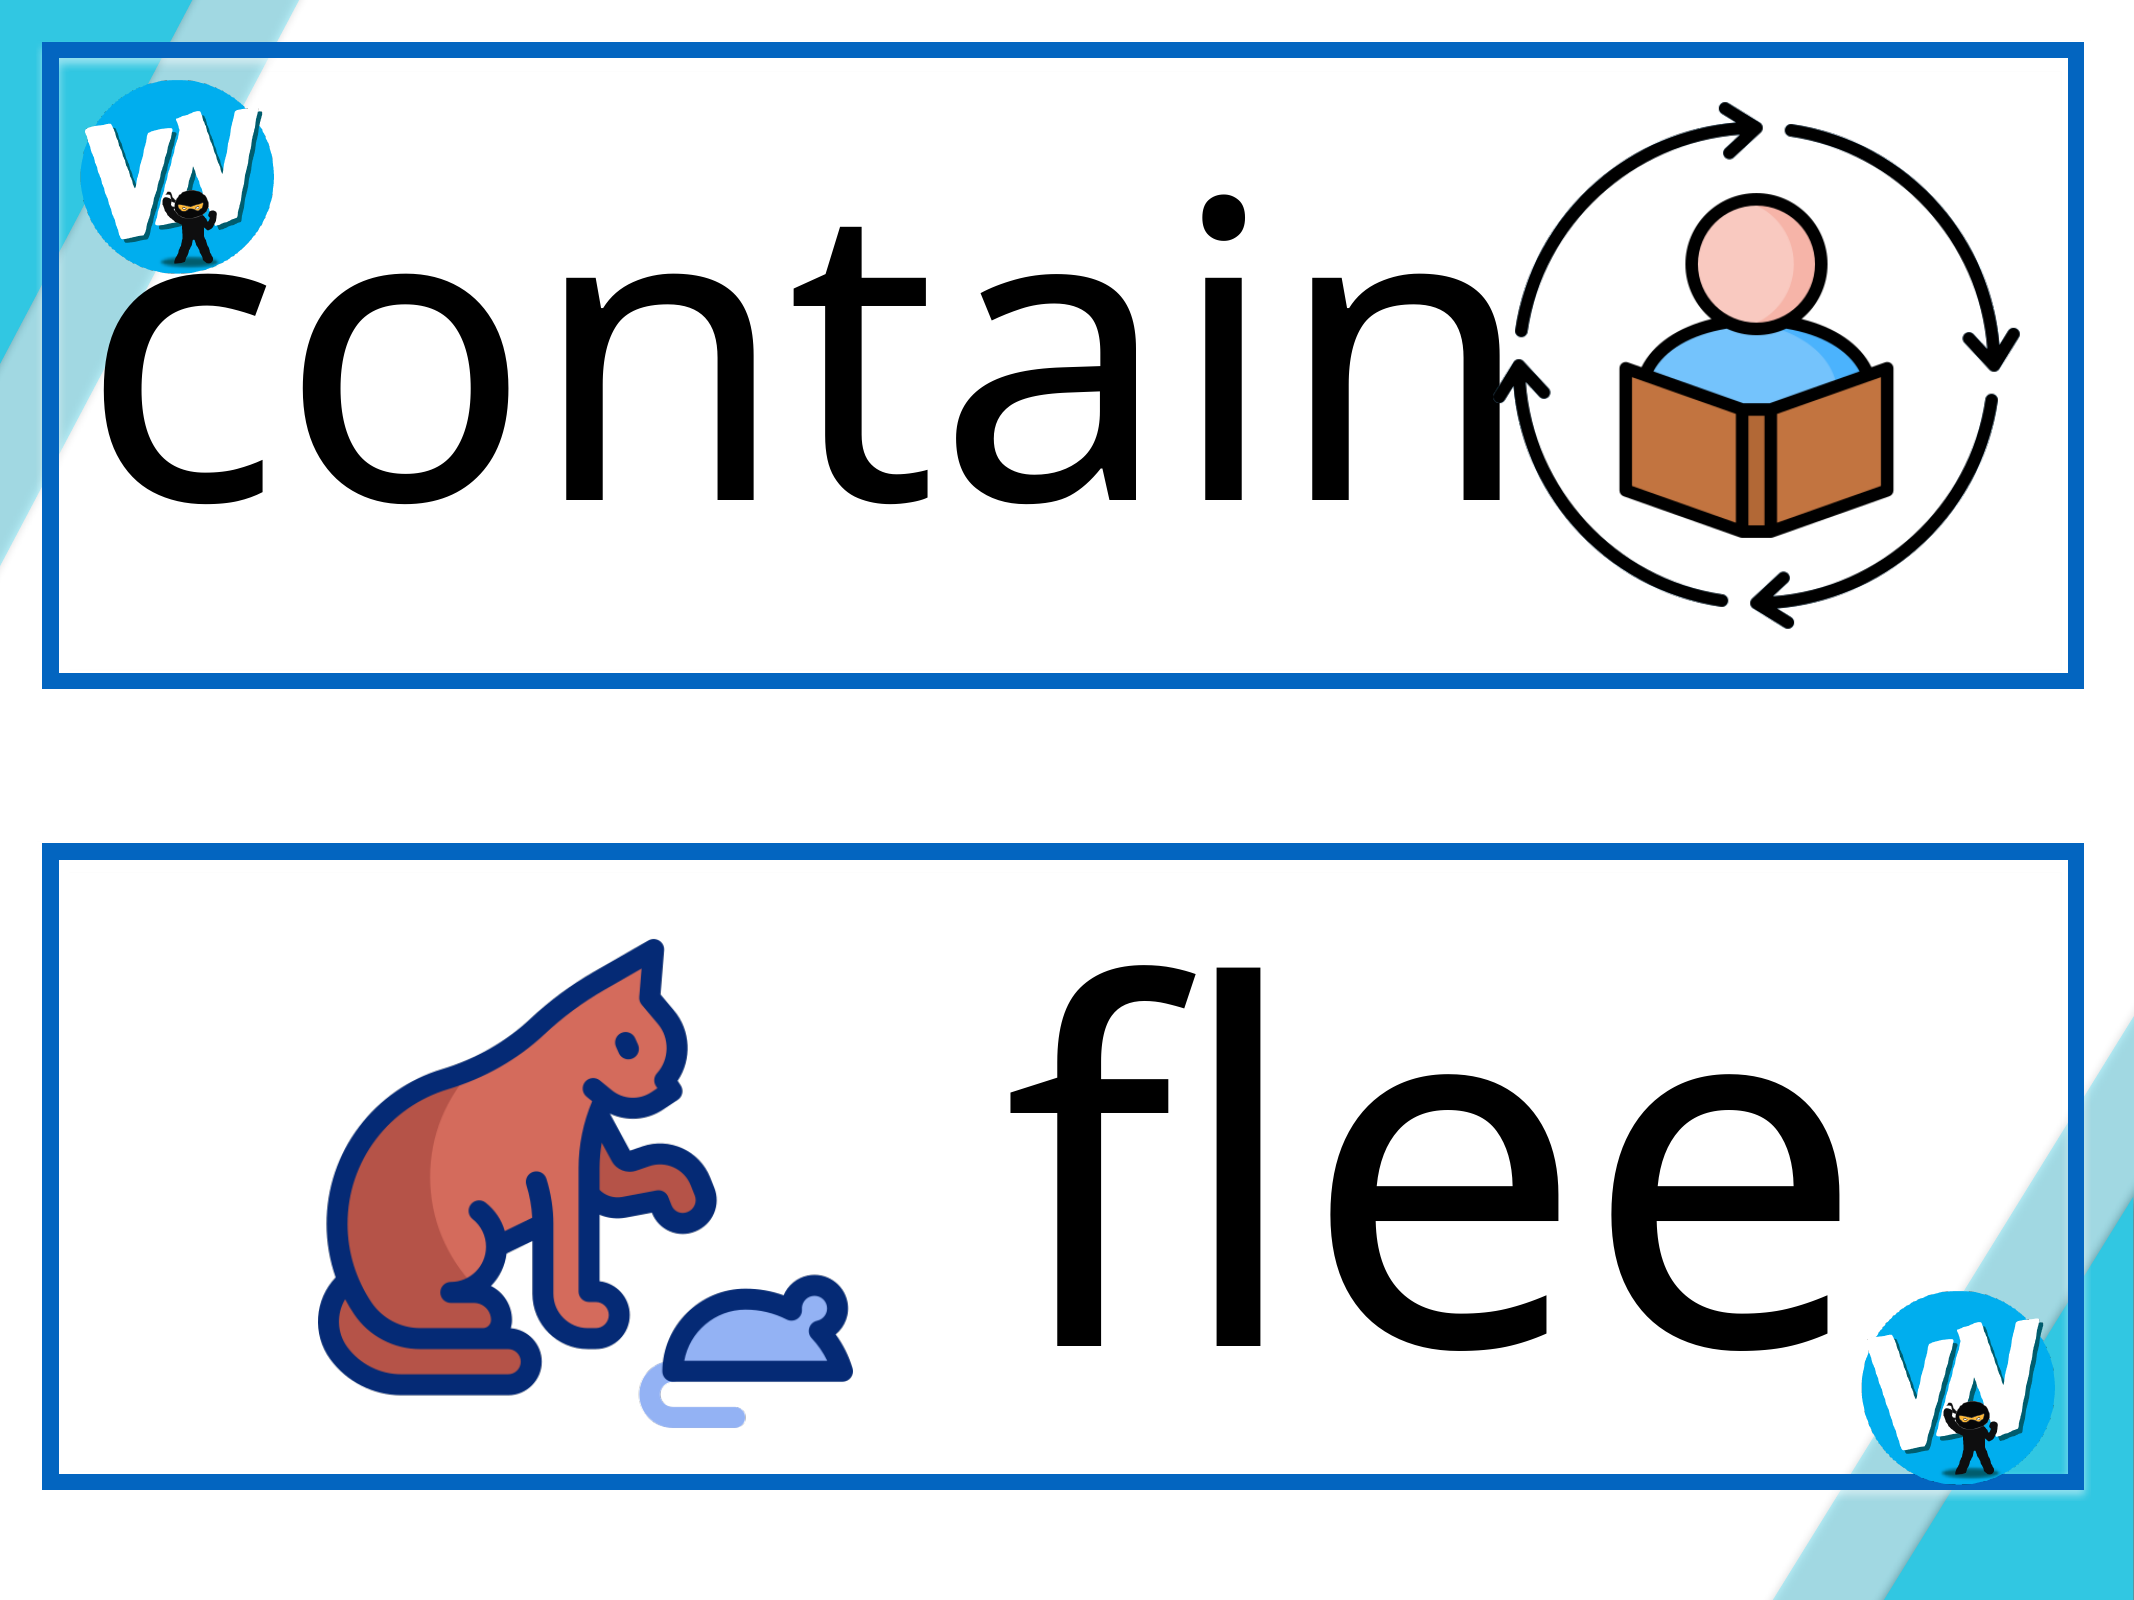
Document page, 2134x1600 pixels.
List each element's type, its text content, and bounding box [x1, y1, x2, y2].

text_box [1963, 235, 2134, 1600]
text_box flee [579, 840, 1956, 1455]
picture [1489, 98, 2024, 633]
picture [57, 77, 299, 278]
picture [318, 916, 853, 1451]
text_box [90, 50, 2076, 227]
text_box contain [90, 77, 1542, 592]
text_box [0, 0, 81, 1497]
text_box [90, 592, 1956, 681]
picture [1837, 1288, 2080, 1488]
text_box [90, 851, 1833, 1483]
